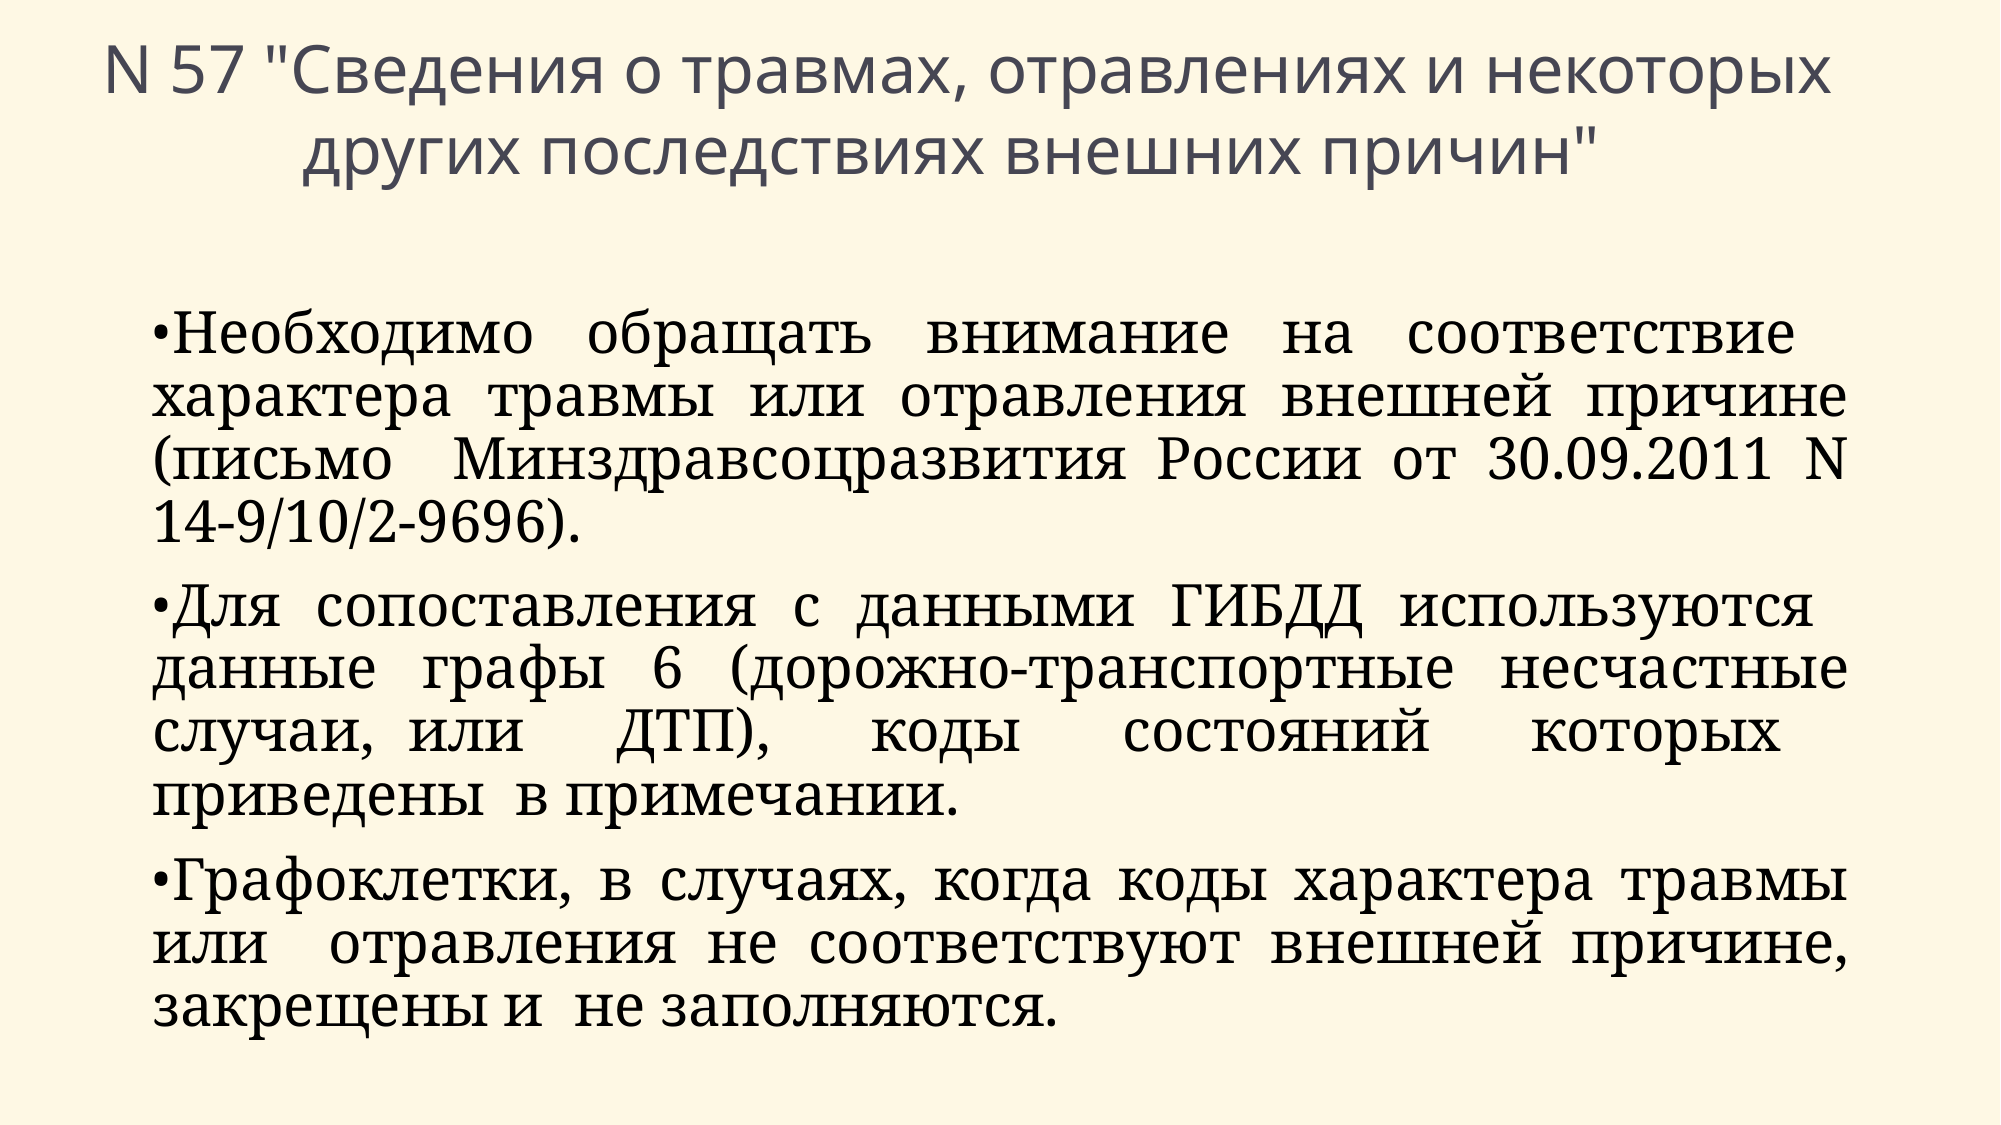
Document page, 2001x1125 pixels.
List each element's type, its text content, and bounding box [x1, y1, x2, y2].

title N 57 "Сведения о травмах, отравлениях и некоторых других последствиях внешних причин" [99, 0, 1900, 188]
text_box Необходимо обращать внимание на соответствие характера травмы или отравления внешней причине (письмо Минздравсоцразвития России от 30.09.2011 N 14-9/10/2-9696). Для сопоставления с данными ГИБДД используются данные графы 6 (дорожно-транспортные несчастные случаи, или ДТП), коды состояний которых приведены в примечании. Графоклетки, в случаях, когда коды характера травмы или отравления не соответствуют внешней причине, закрещены и не заполняются. [150, 294, 1850, 1039]
